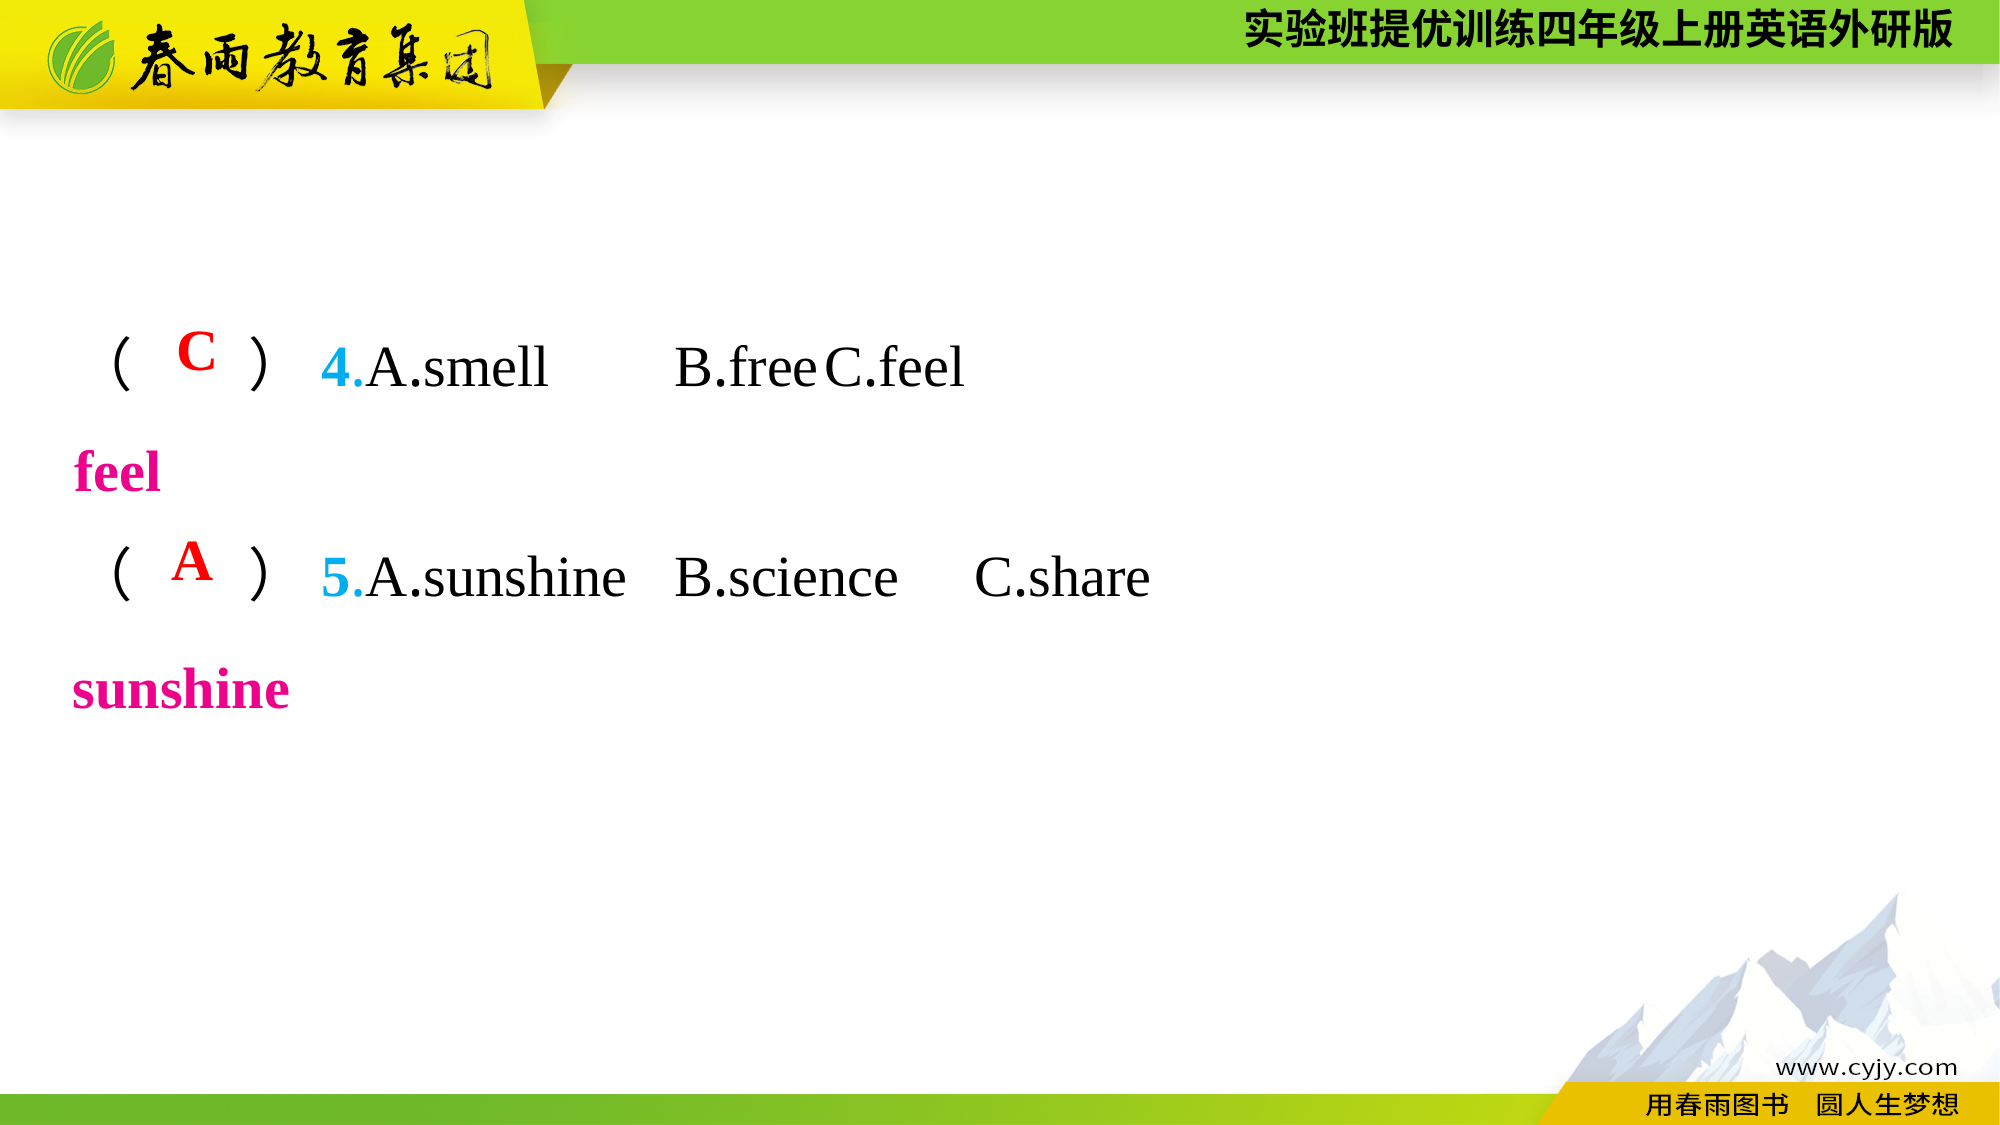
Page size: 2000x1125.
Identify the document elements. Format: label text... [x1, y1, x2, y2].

text_box feel [59, 390, 1944, 511]
text_box A [156, 514, 229, 600]
picture [0, 0, 2000, 1125]
text_box sunshine [57, 607, 1942, 728]
list （ ）4.A.smell B.free C.feel （ ）5.A.sunshine B.science C.share [59, 511, 1944, 619]
list （ ）4.A.smell B.free C.feel （ ）5.A.sunshine B.science C.share [59, 285, 1944, 390]
text_box C [161, 304, 234, 390]
